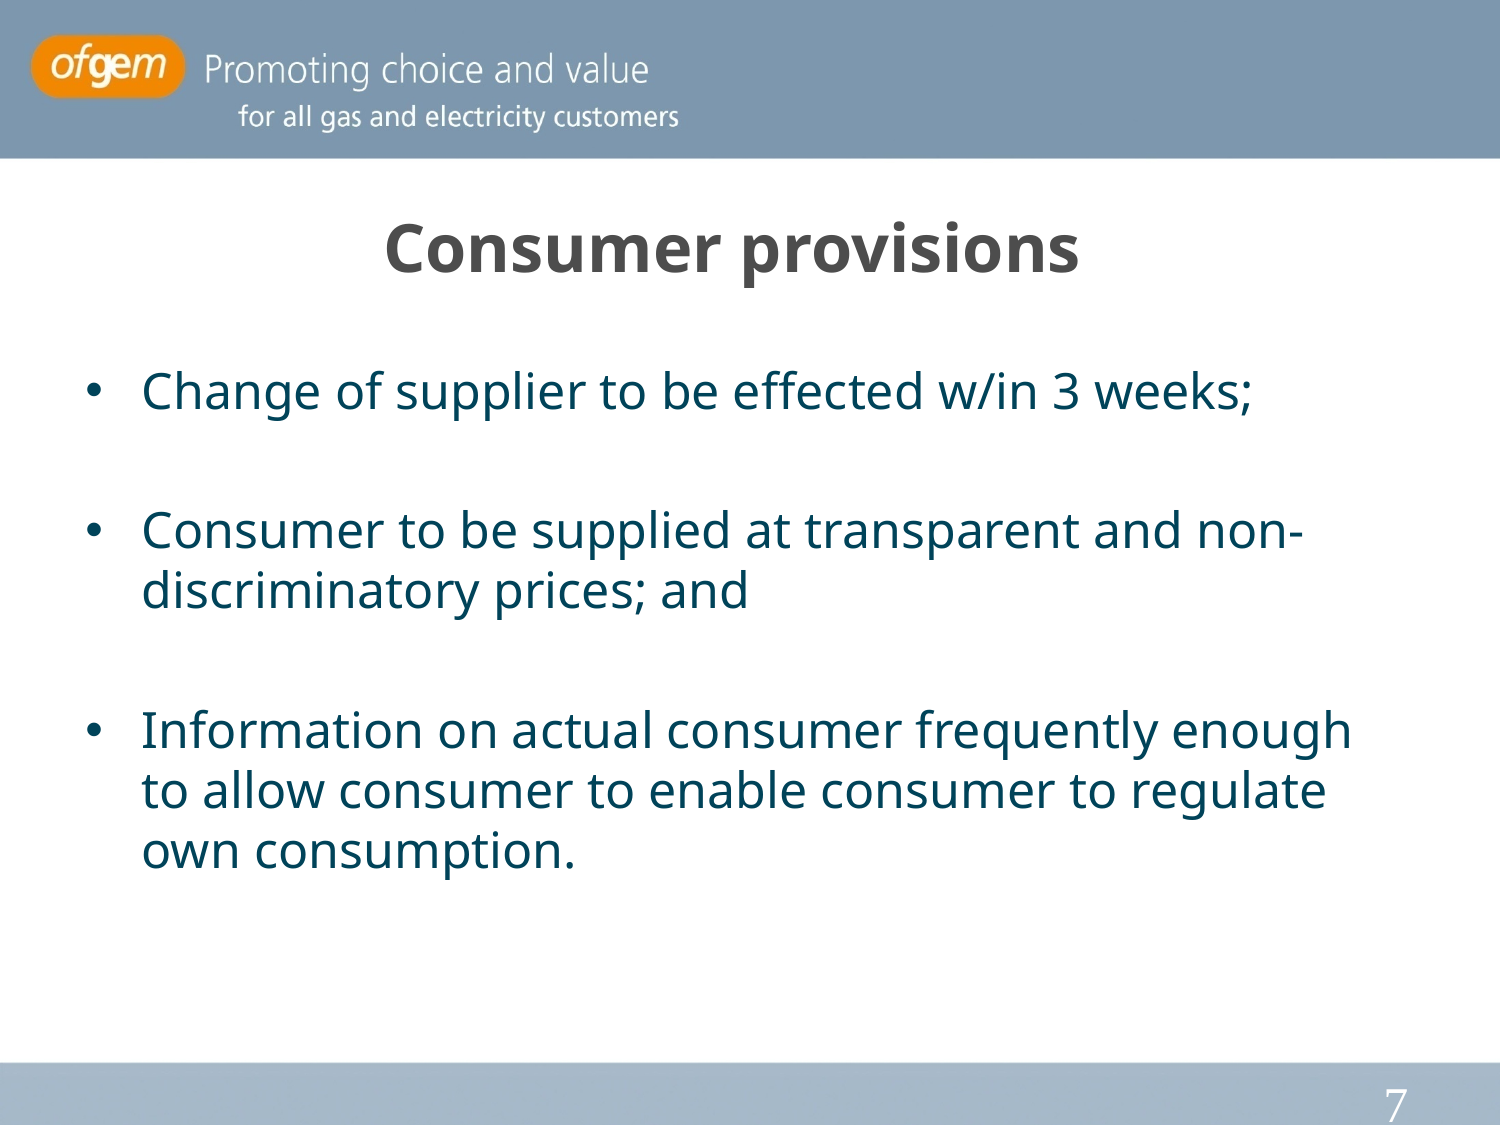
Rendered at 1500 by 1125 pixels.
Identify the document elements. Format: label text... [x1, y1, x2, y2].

text_box [70, 304, 1196, 1055]
picture [0, 0, 1500, 1125]
list Change of supplier to be effected w/in 3 weeks; Consumer to be supplied at transparent and non-discriminatory prices; and Information on actual consumer frequently enough to allow consumer to enable consumer to regulate own consumption. [1196, 351, 1421, 946]
text_box Consumer provisions [58, 198, 1407, 293]
